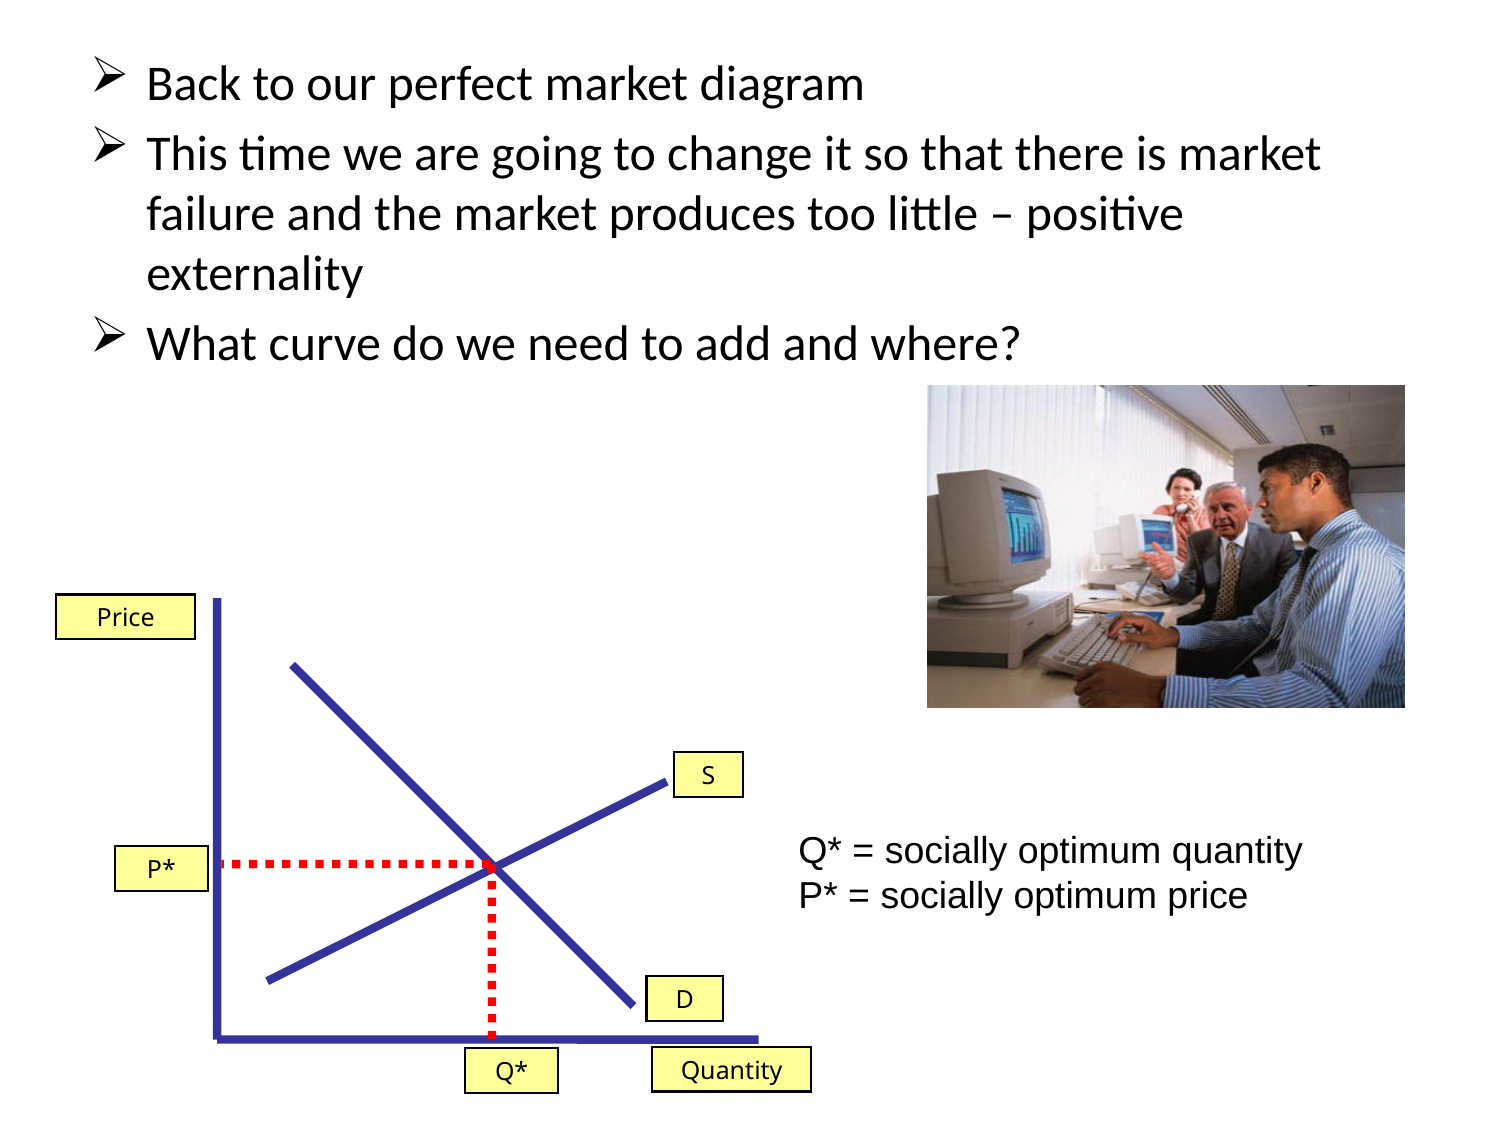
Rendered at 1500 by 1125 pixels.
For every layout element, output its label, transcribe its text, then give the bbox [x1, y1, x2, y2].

list Back to our perfect market diagram This time we are going to change it so that there is market failure and the market produces too little – positive externality What curve do we need to add and where? [75, 42, 1425, 1005]
text_box Q* [465, 1047, 559, 1093]
text_box D [646, 976, 723, 1021]
text_box Quantity [652, 1046, 812, 1092]
text_box S [673, 752, 744, 797]
text_box Price [55, 594, 196, 640]
text_box Q* = socially optimum quantity P* = socially optimum price [783, 818, 1342, 924]
text_box P* [114, 846, 208, 891]
picture [926, 385, 1405, 708]
